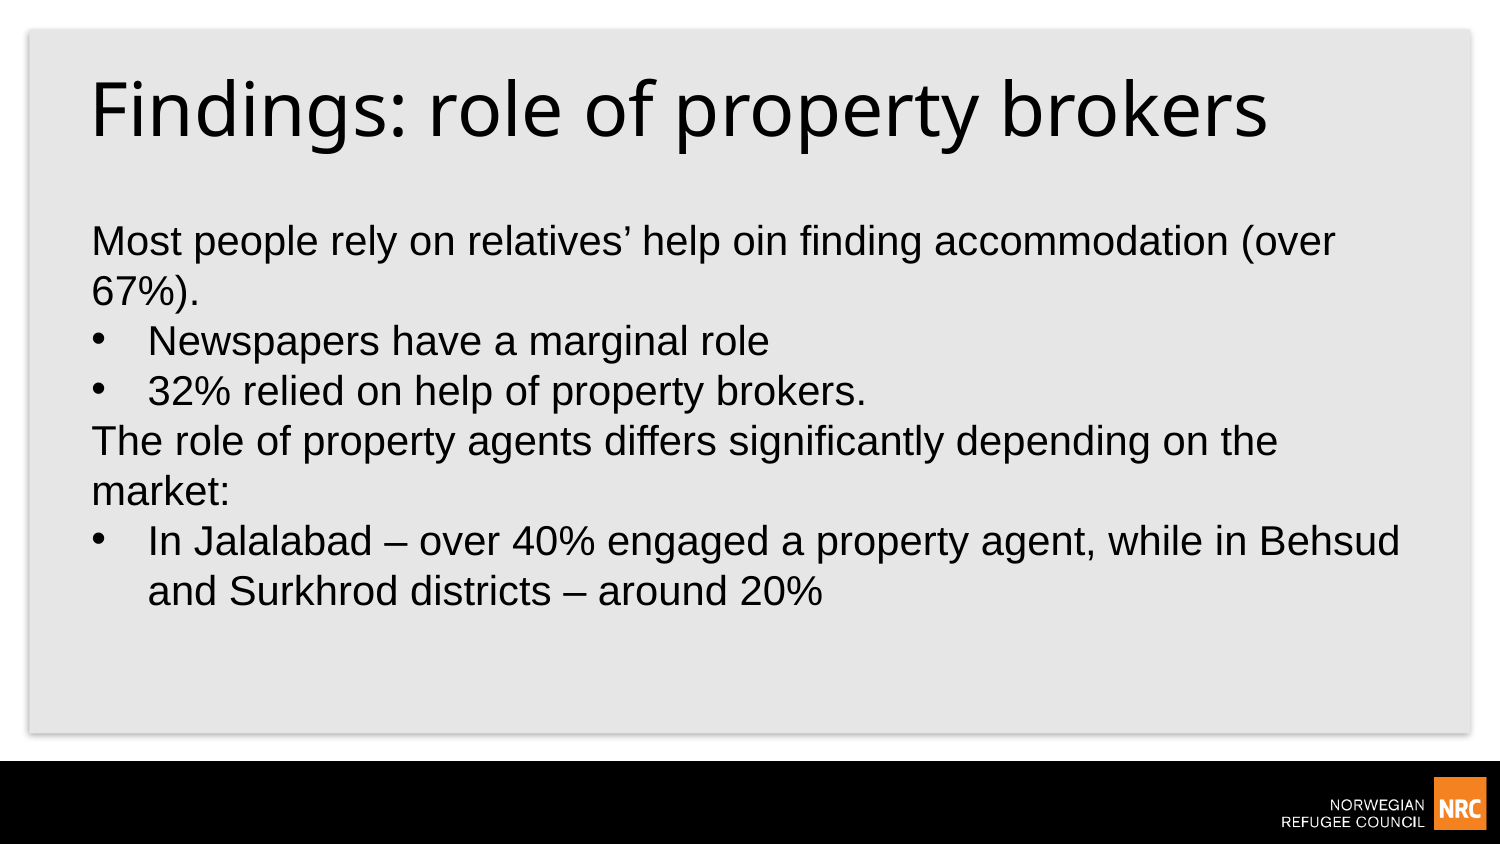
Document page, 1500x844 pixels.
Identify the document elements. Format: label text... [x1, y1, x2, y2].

subtitle Most people rely on relatives’ help oin finding accommodation (over 67%). Newspapers have a marginal role 32% relied on help of property brokers. The role of property agents differs significantly depending on the market: In Jalalabad – over 40% engaged a property agent, while in Behsud and Surkhrod districts – around 20% [76, 206, 1425, 689]
title Findings: role of property brokers [75, 54, 1425, 196]
